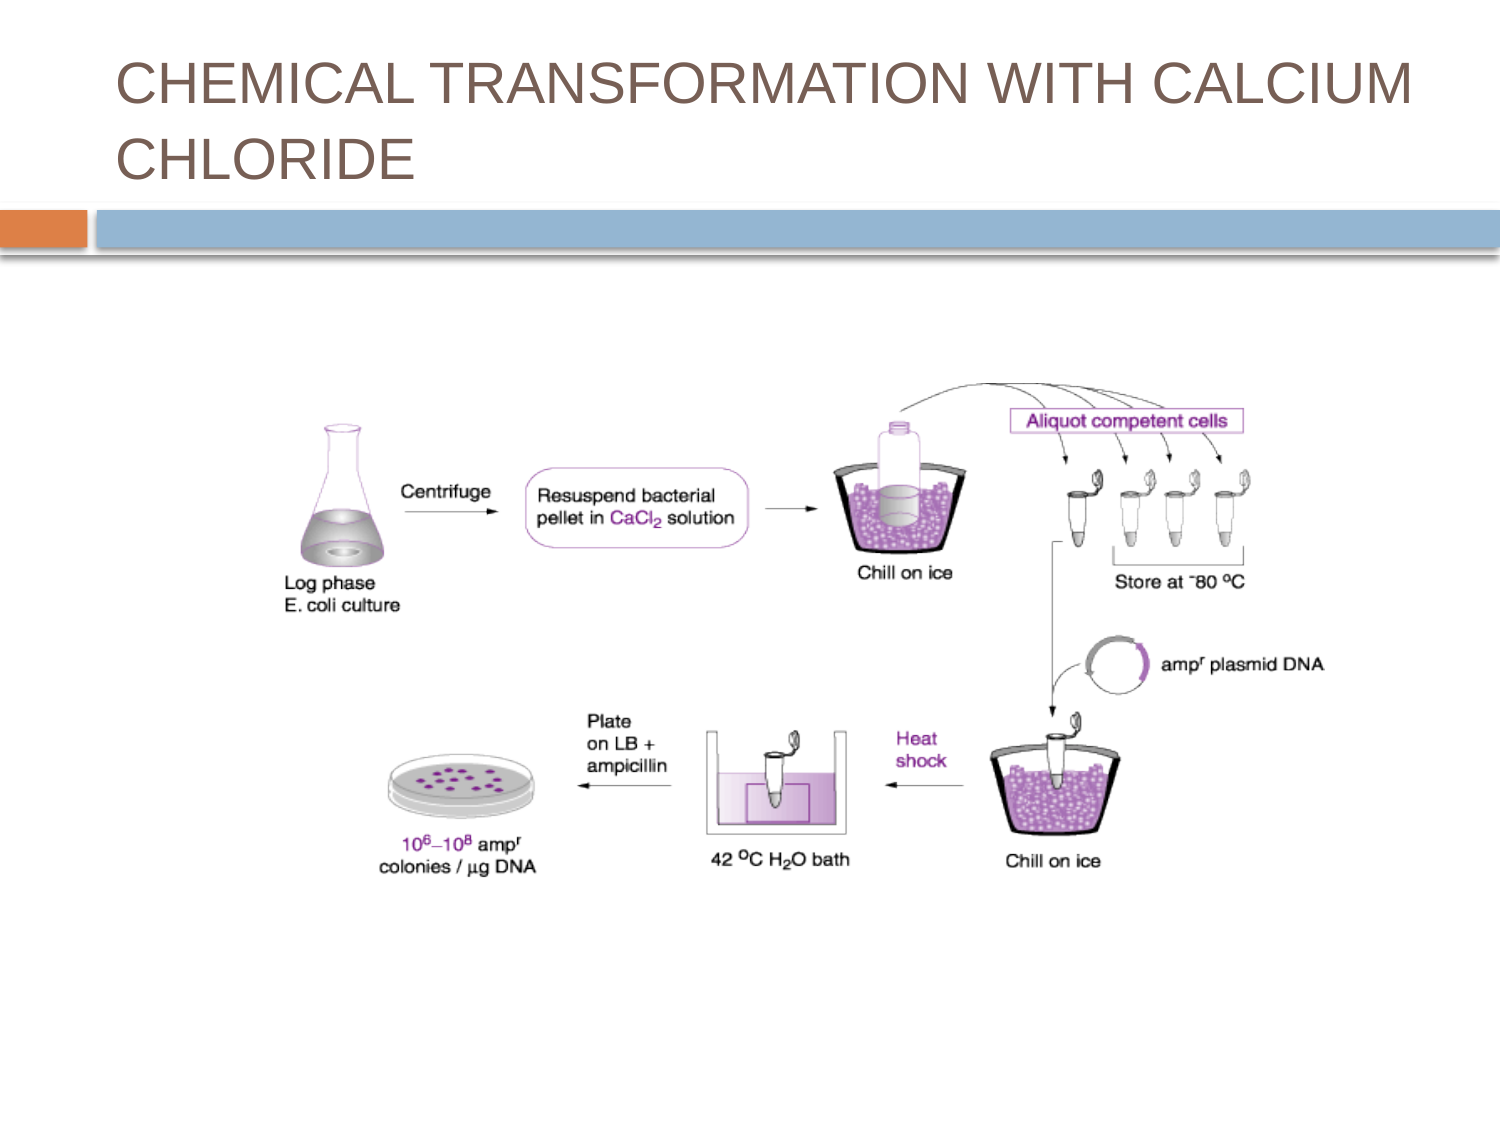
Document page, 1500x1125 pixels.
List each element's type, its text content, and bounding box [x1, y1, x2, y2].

title CHEMICAL TRANSFORMATION WITH CALCIUM CHLORIDE [100, 37, 1438, 200]
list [283, 383, 1326, 880]
